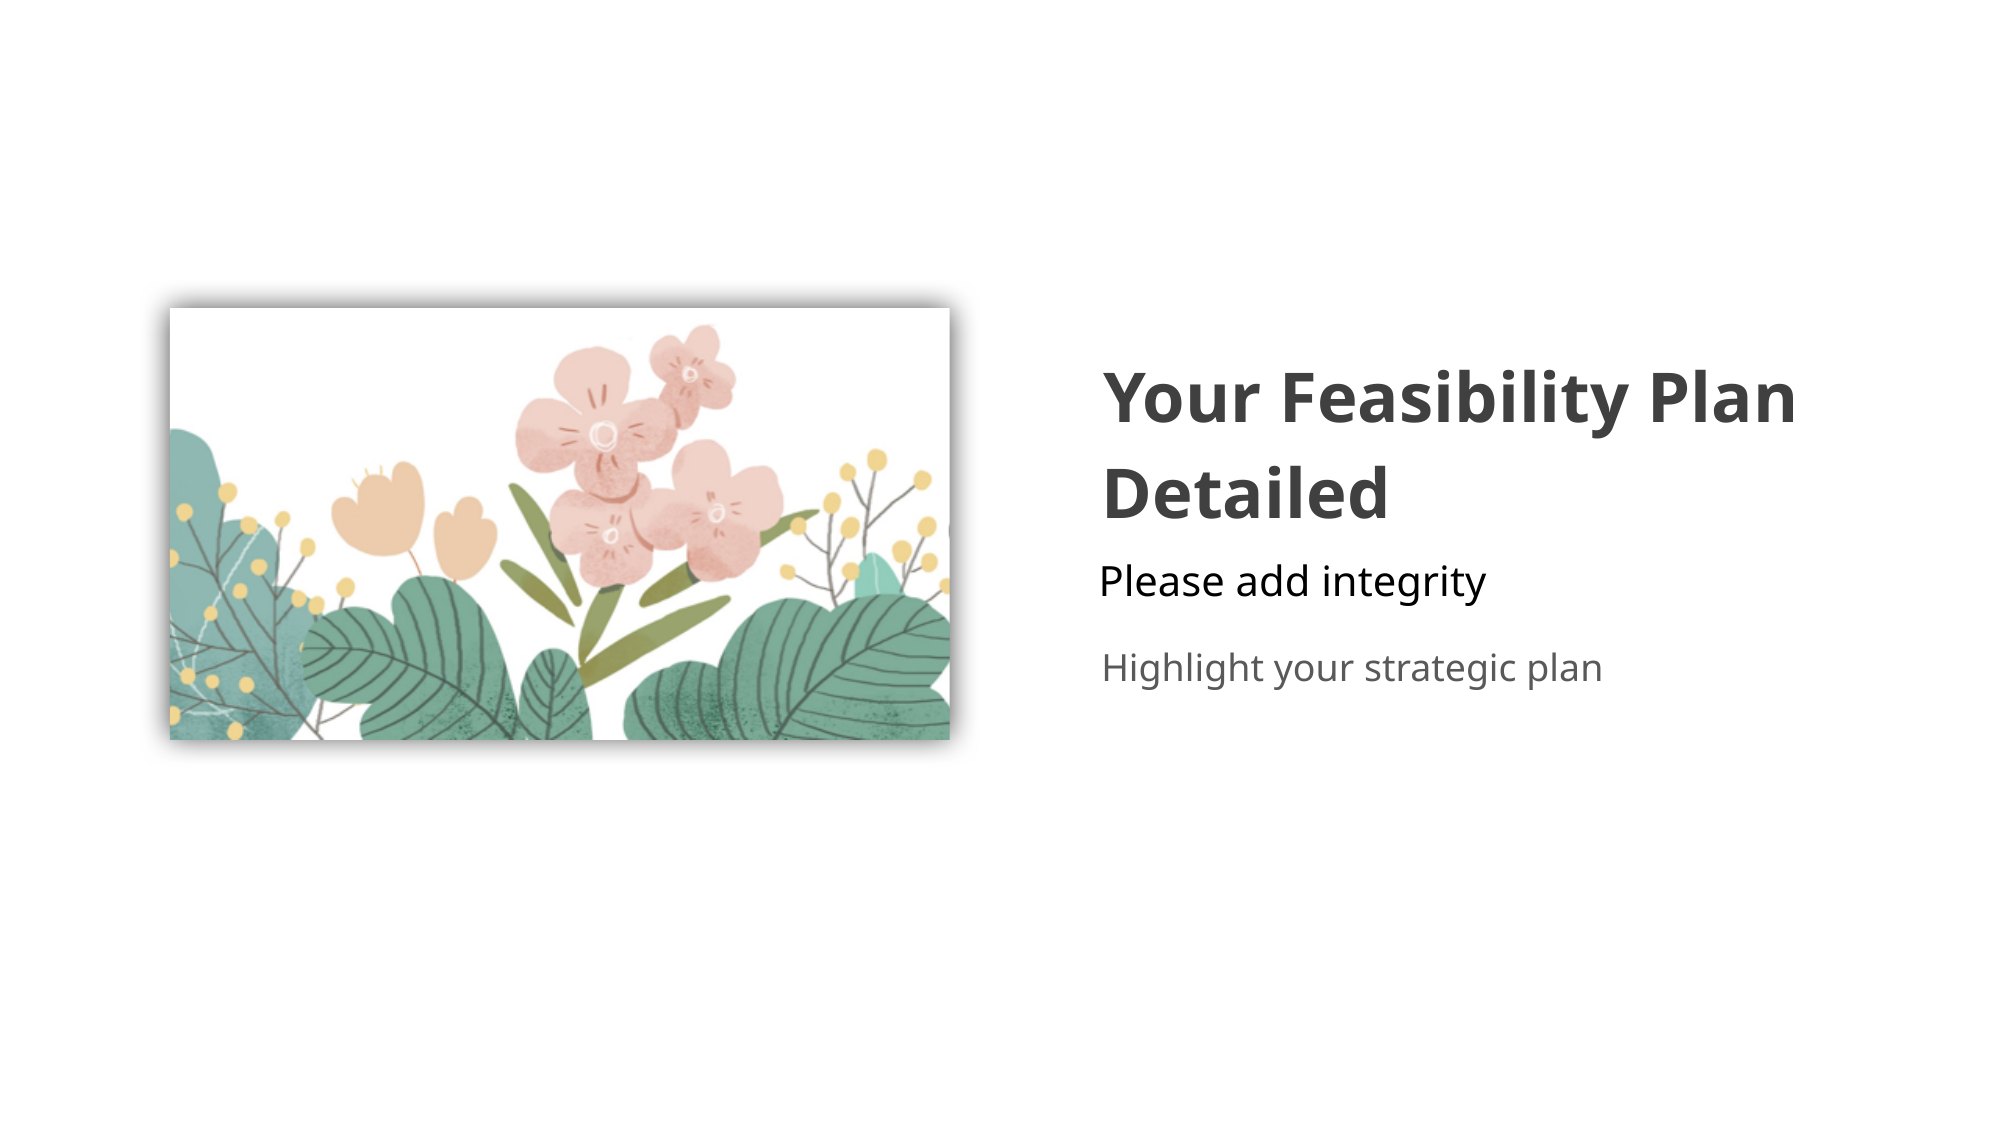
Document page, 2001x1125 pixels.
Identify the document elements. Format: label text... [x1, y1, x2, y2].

text_box Your Feasibility Plan [1088, 346, 1833, 444]
text_box Please add integrity [1083, 547, 1502, 613]
text_box Highlight your strategic plan [1086, 636, 2000, 697]
text_box Detailed [1086, 442, 1424, 540]
picture [169, 308, 950, 740]
